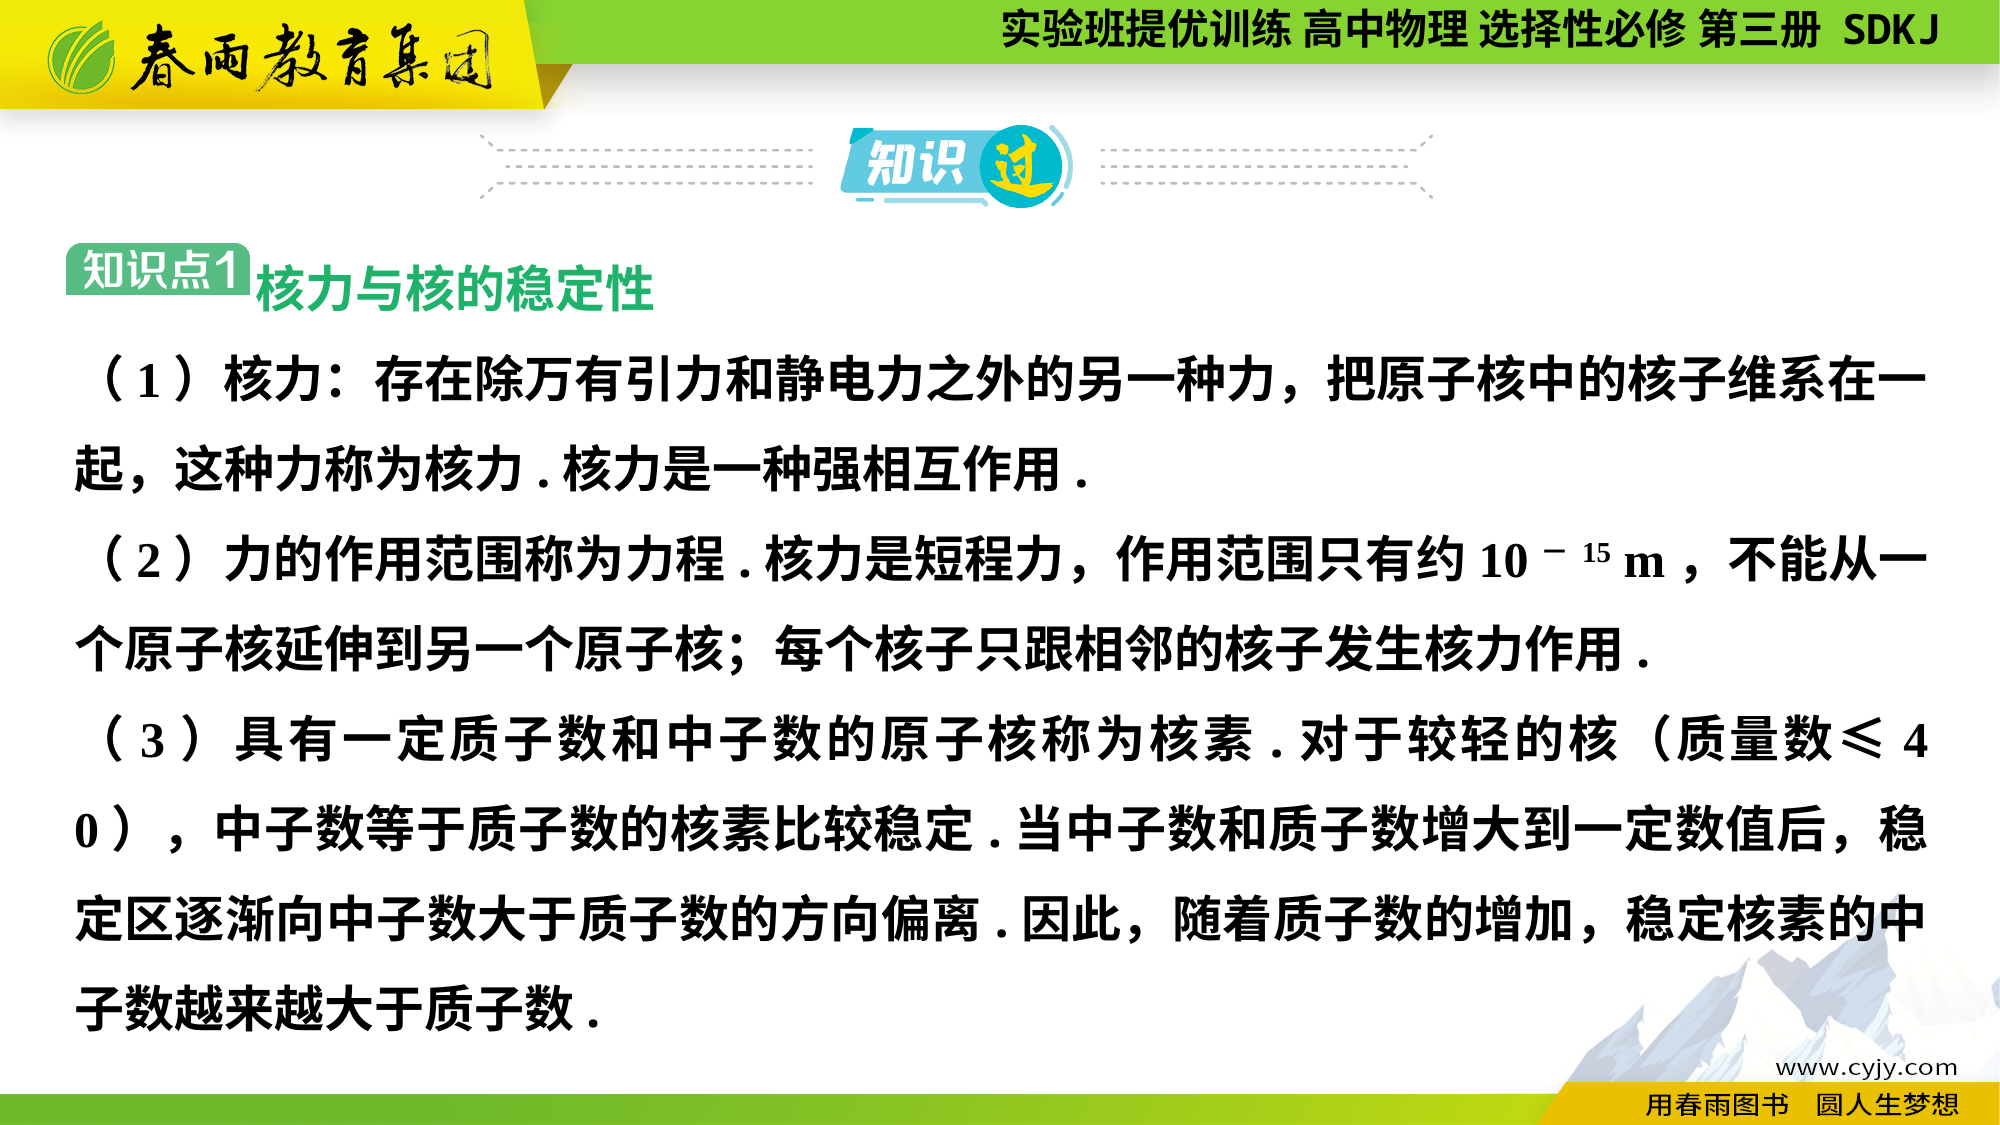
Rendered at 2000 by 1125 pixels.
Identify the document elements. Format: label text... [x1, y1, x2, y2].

picture [0, 0, 2000, 1125]
list 核力与核的稳定性 （1）核力：存在除万有引力和静电力之外的另一种力，把原子核中的核子维系在一起，这种力称为核力.核力是一种强相互作用. （2）力的作用范围称为力程.核力是短程力，作用范围只有约10－15 m，不能从一个原子核延伸到另一个原子核；每个核子只跟相邻的核子发生核力作用. （3）具有一定质子数和中子数的原子核称为核素.对于较轻的核（质量数≤40），中子数等于质子数的核素比较稳定.当中子数和质子数增大到一定数值后，稳定区逐渐向中子数大于质子数的方向偏离.因此，随着质子数的增加，稳定核素的中子数越来越大于质子数. [59, 219, 1944, 1053]
